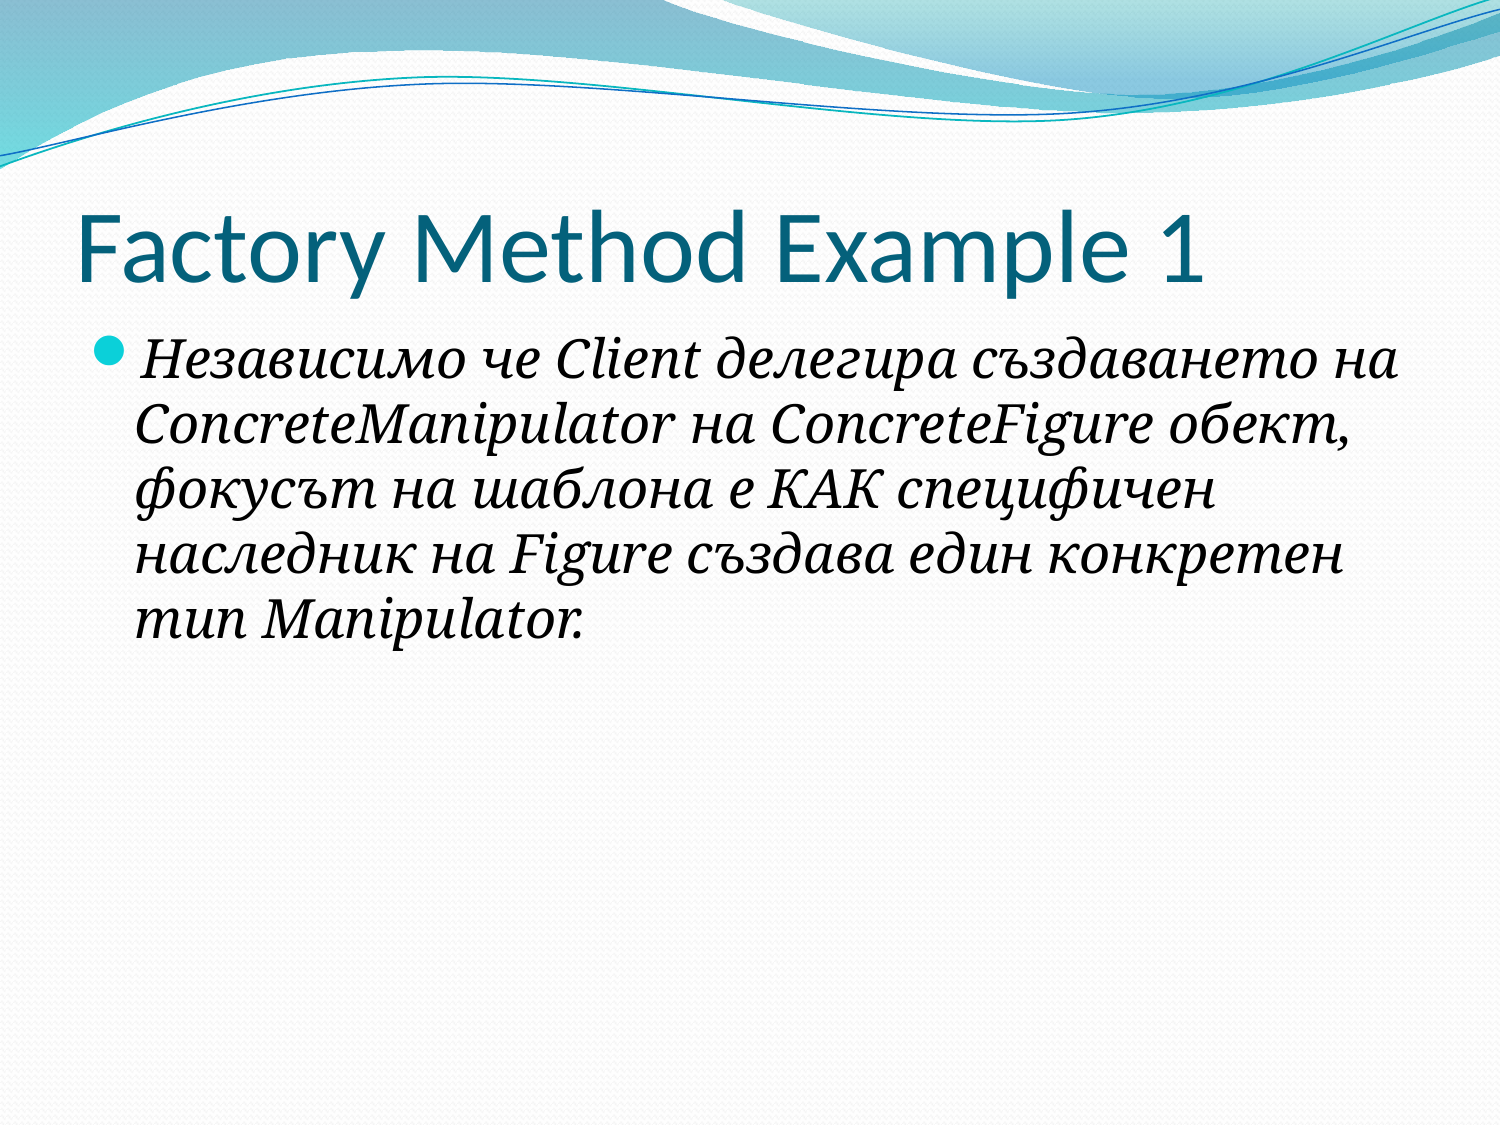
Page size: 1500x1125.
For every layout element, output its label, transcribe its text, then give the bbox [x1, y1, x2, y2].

title Factory Method Example 1 [75, 115, 1425, 303]
list Независимо че Client делегира създаването на ConcreteManipulator на ConcreteFigure обект, фокусът на шаблона е КАК специфичен наследник на Figure създава един конкретен тип Manipulator. [75, 317, 1425, 1038]
